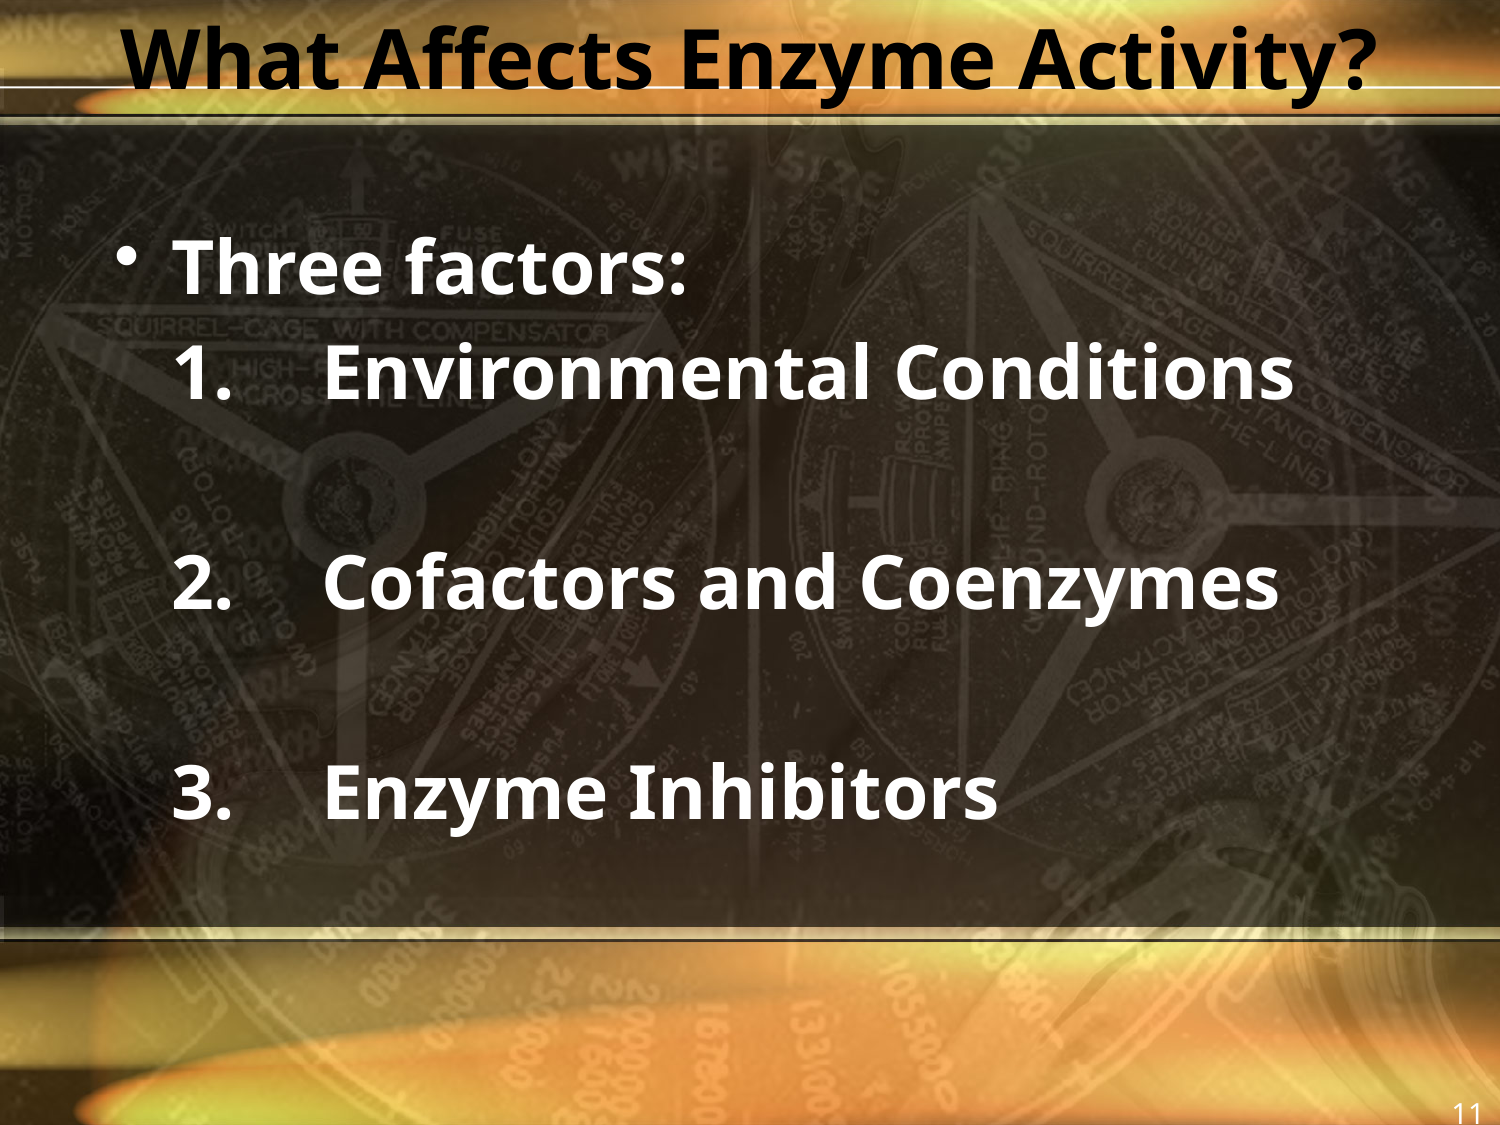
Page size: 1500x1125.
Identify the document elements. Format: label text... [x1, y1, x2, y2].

slide_number 11 [1187, 1087, 1500, 1125]
title What Affects Enzyme Activity? [0, 0, 1500, 113]
picture [0, 113, 1500, 1125]
list Three factors: 1. Environmental Conditions 2. Cofactors and Coenzymes 3. Enzyme Inhibitors [99, 212, 1376, 888]
